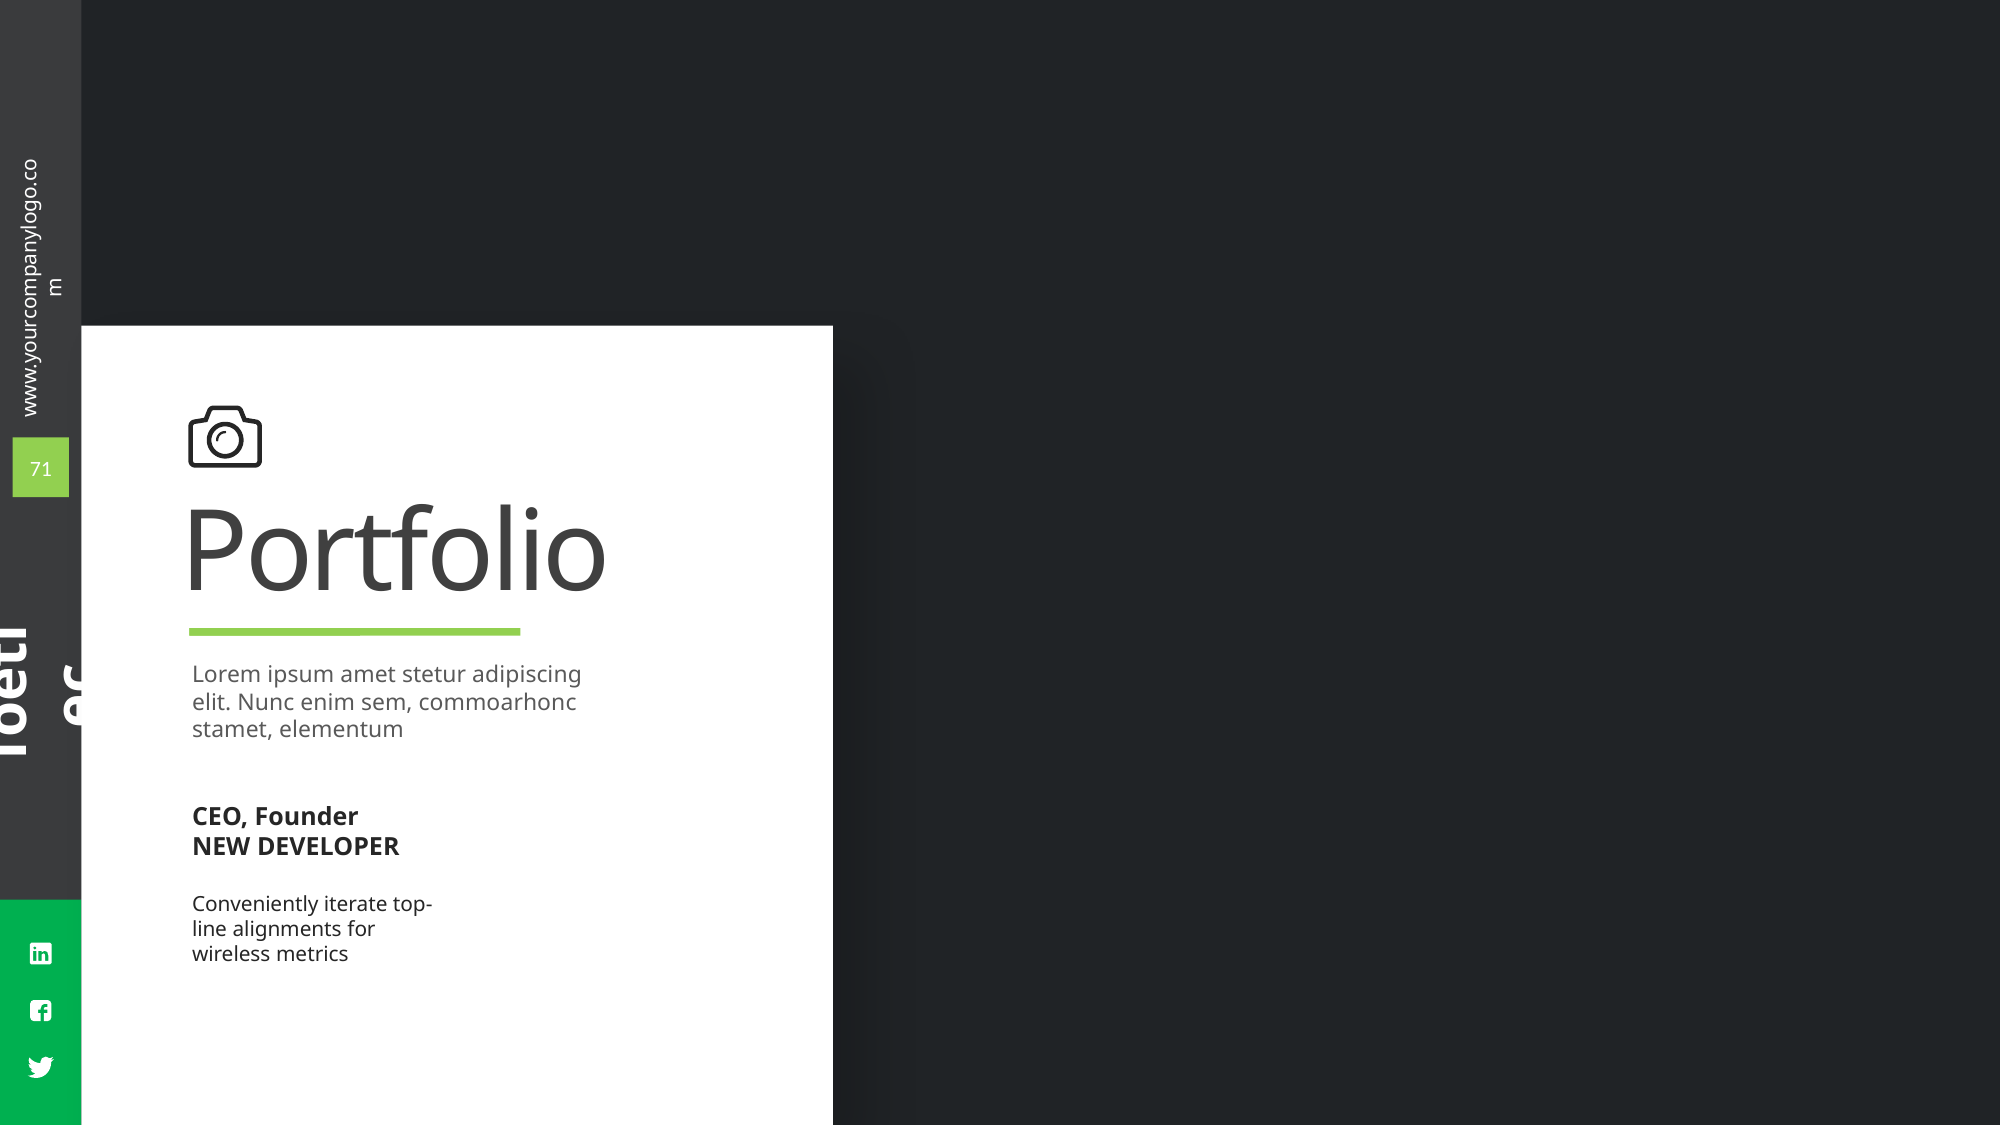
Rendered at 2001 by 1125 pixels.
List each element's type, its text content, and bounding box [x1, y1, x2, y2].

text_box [189, 628, 521, 636]
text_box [188, 405, 262, 468]
picture [81, 0, 2000, 1125]
slide_number 71 [12, 437, 69, 498]
